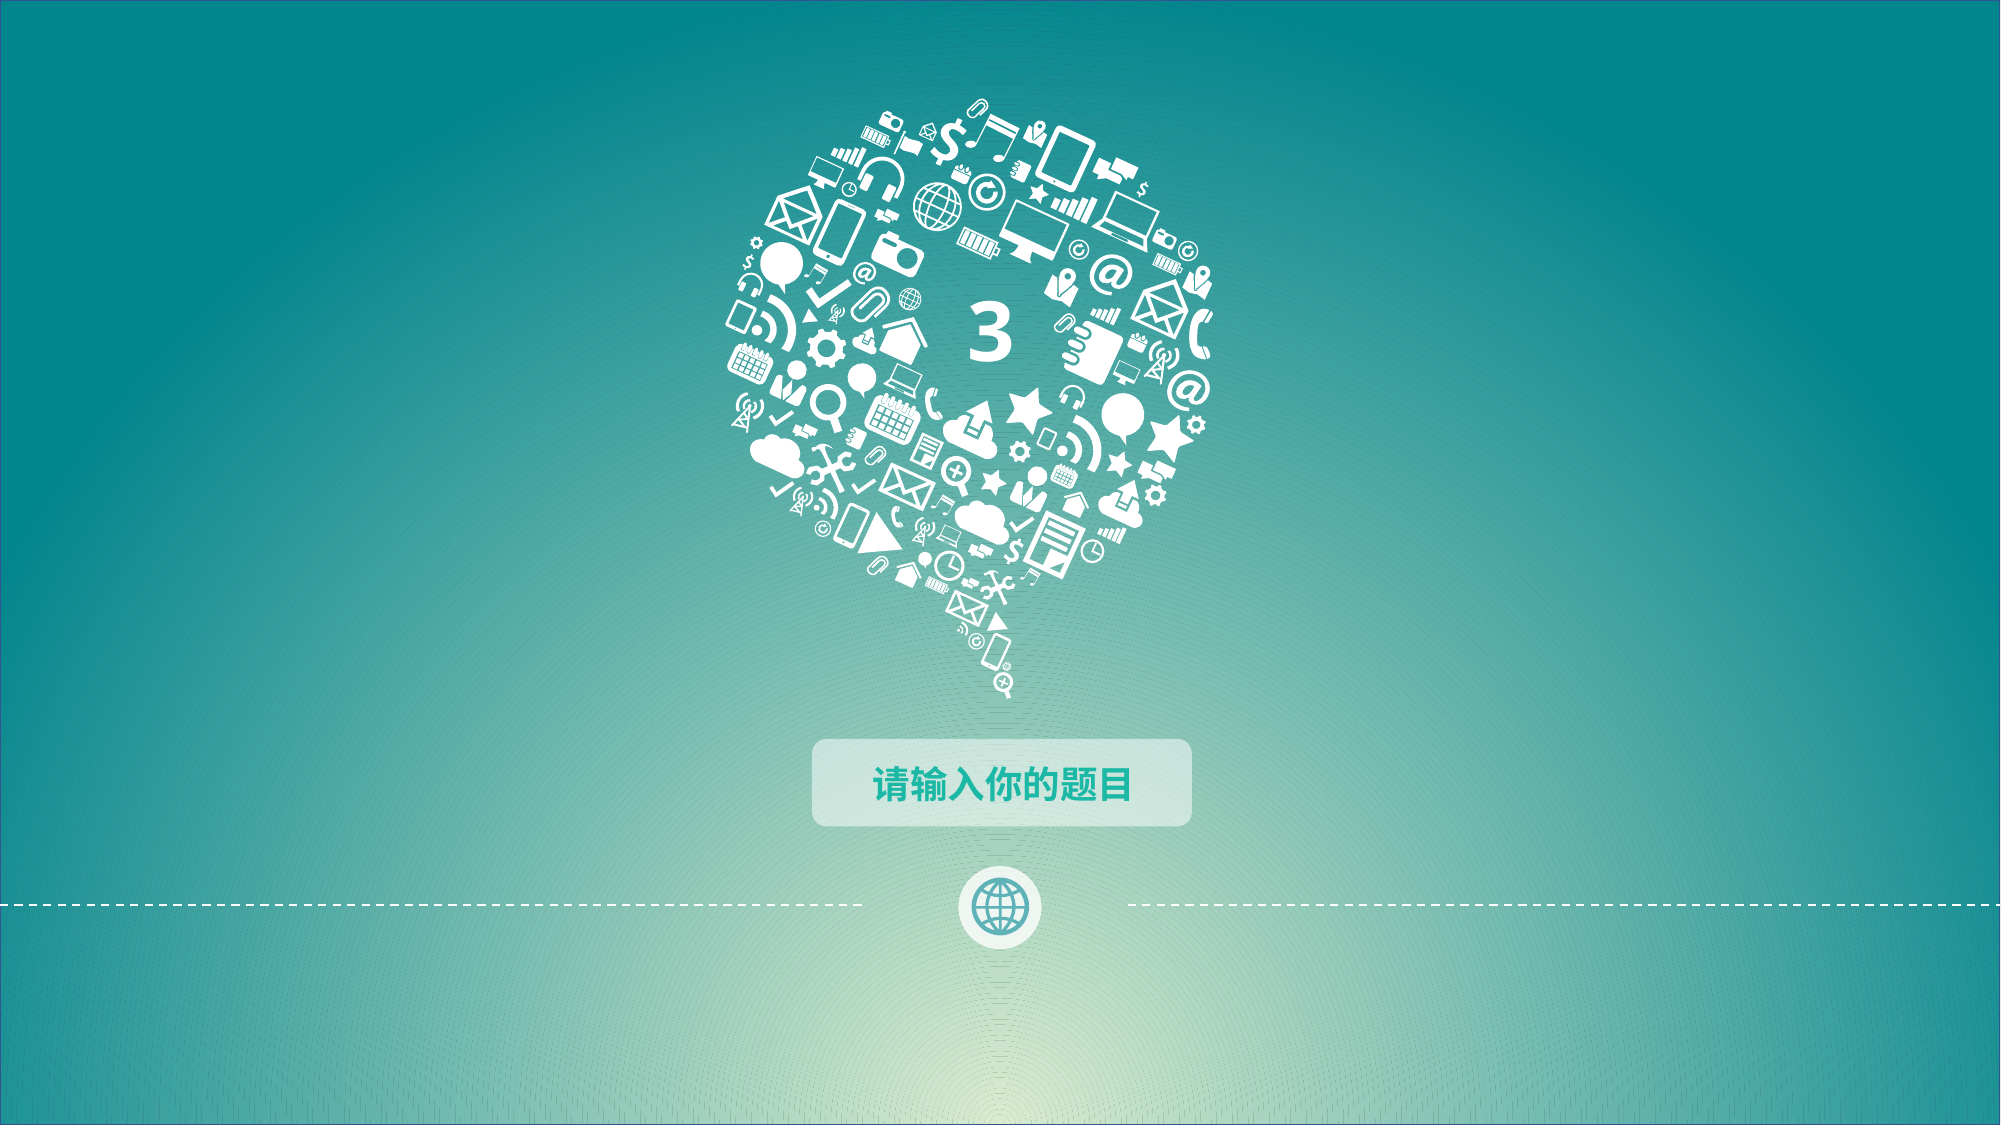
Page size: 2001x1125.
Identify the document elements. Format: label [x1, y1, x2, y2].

text_box [811, 738, 1192, 827]
text_box [958, 865, 1042, 950]
text_box [729, 95, 1217, 697]
